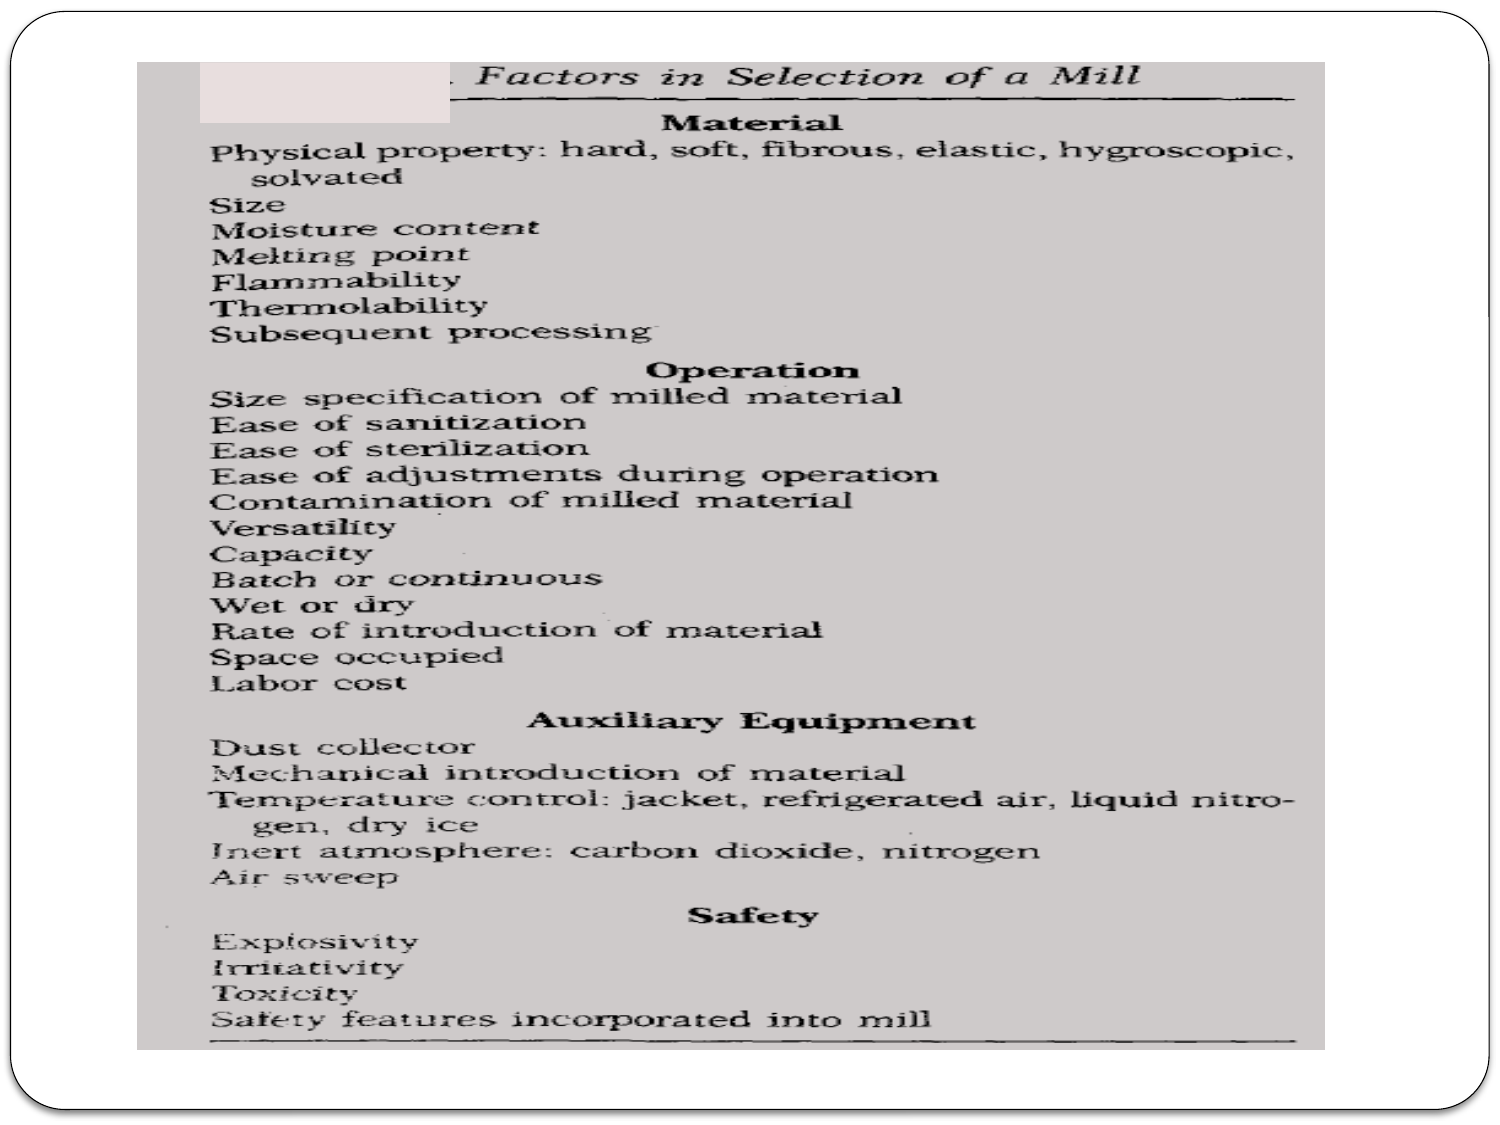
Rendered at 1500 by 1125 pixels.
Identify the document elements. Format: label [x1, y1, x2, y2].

picture [137, 62, 1326, 1051]
